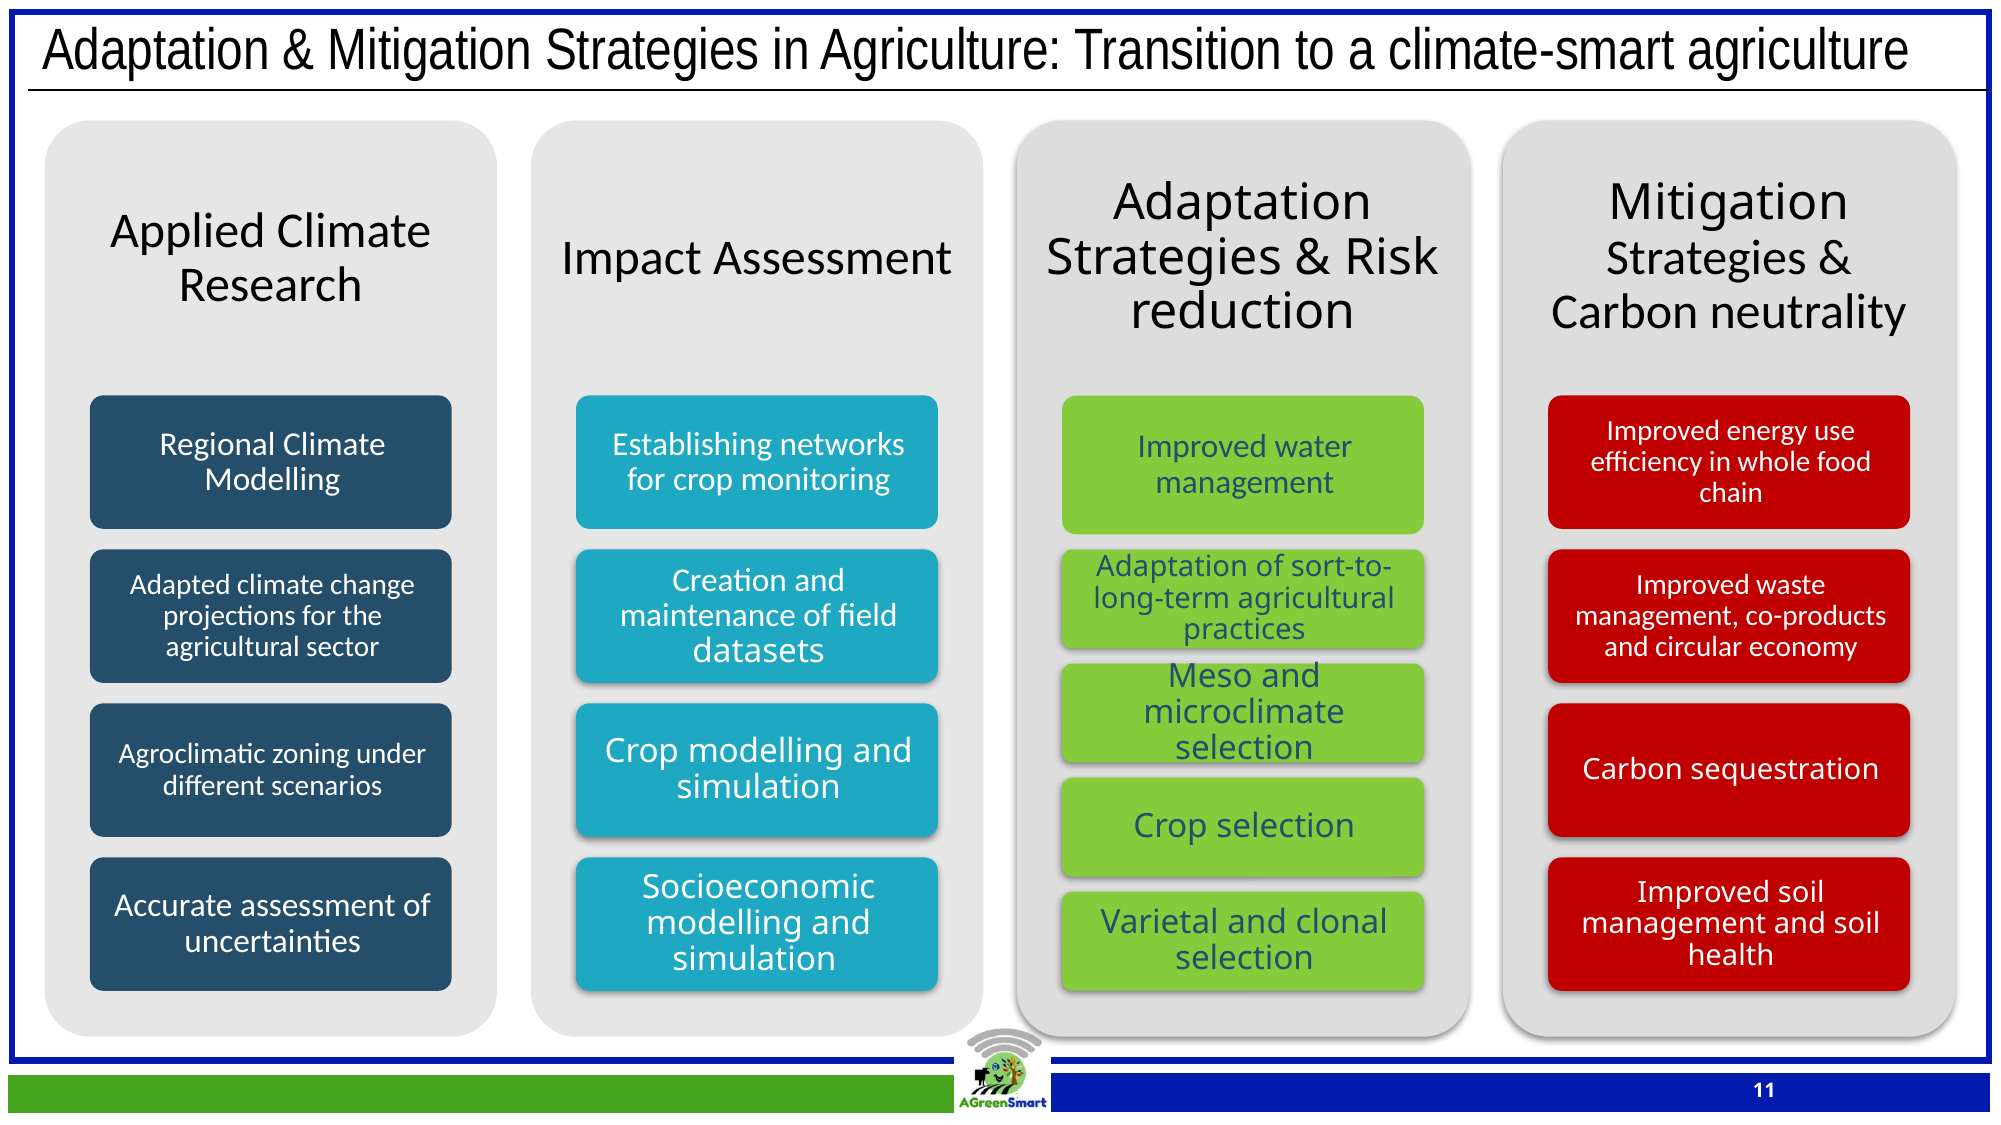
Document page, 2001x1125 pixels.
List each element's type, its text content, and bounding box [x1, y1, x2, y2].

slide_number 11 [1539, 1069, 1990, 1113]
title Adaptation & Mitigation Strategies in Agriculture: Transition to a climate-smart agriculture [27, 12, 1956, 88]
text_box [44, 120, 1956, 1037]
picture [954, 1037, 1051, 1116]
